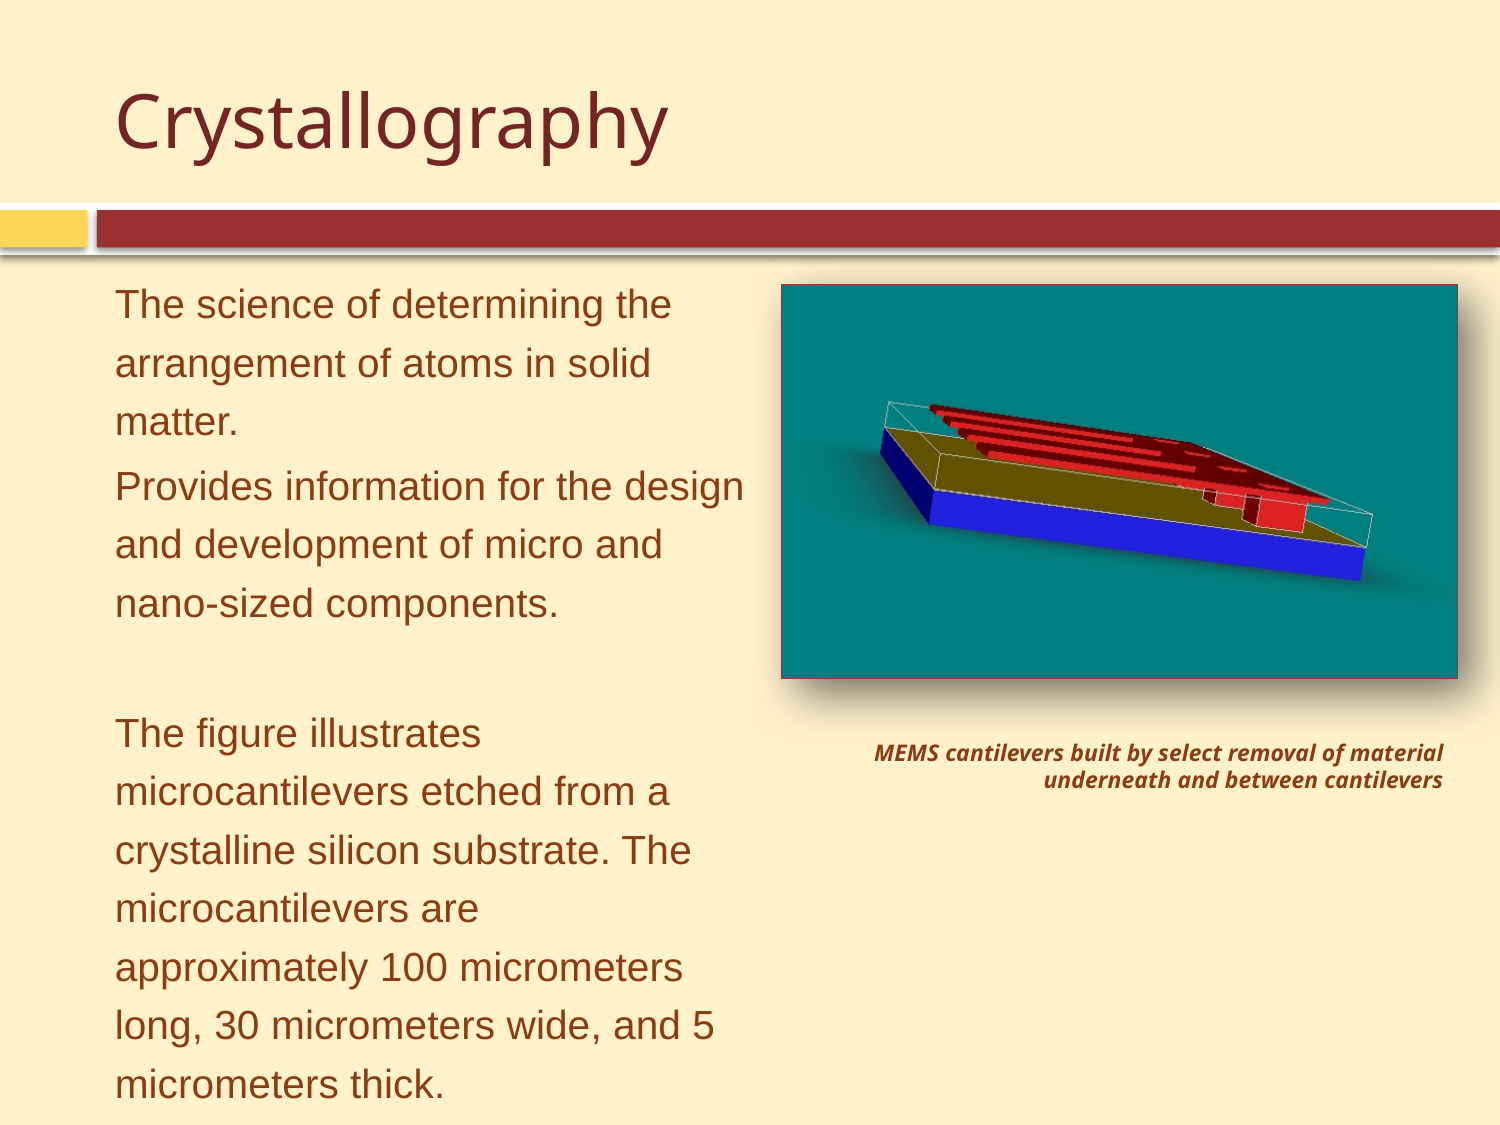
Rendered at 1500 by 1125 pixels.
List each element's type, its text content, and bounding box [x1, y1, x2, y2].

title Crystallography [99, 37, 1438, 200]
text_box MEMS cantilevers built by select removal of material underneath and between cantilevers [838, 730, 1459, 801]
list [781, 283, 1458, 679]
list The science of determining the arrangement of atoms in solid matter. Provides information for the design and development of micro and nano-sized components. The figure illustrates microcantilevers etched from a crystalline silicon substrate. The microcantilevers are approximately 100 micrometers long, 30 micrometers wide, and 5 micrometers thick. [99, 260, 768, 1125]
